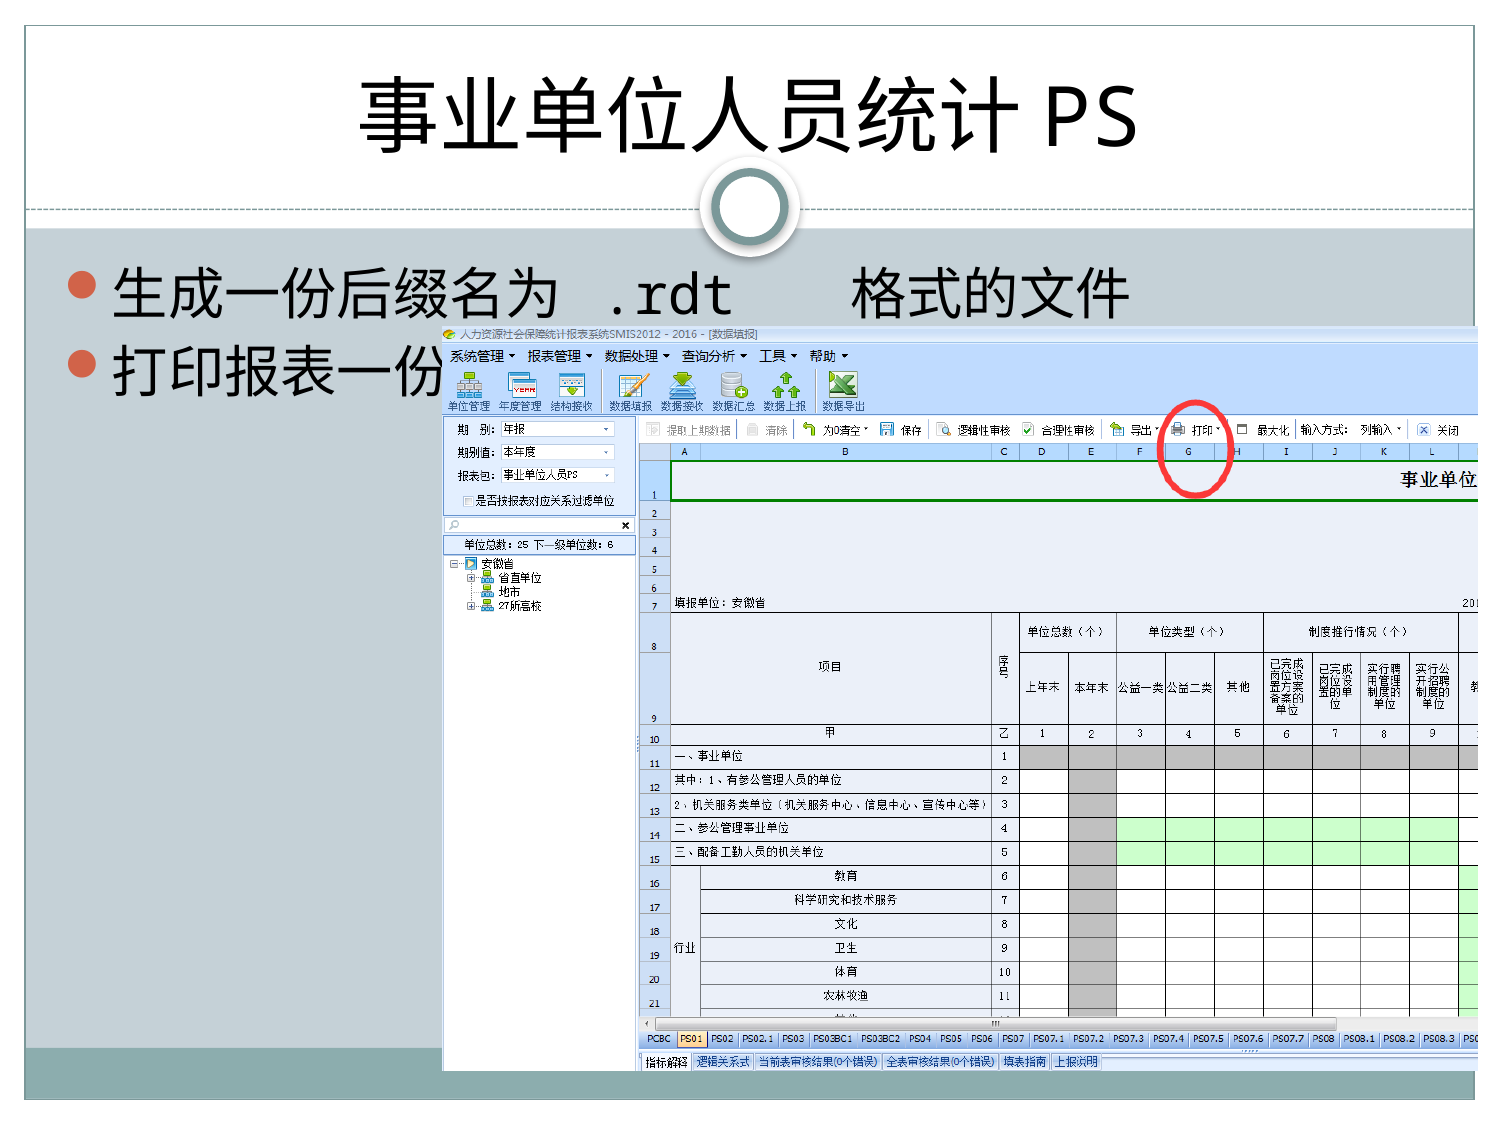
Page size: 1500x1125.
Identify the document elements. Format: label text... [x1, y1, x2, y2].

picture [442, 326, 1478, 1071]
list 生成一份后缀名为 .rdt 格式的文件 打印报表一份 [49, 250, 1445, 1001]
